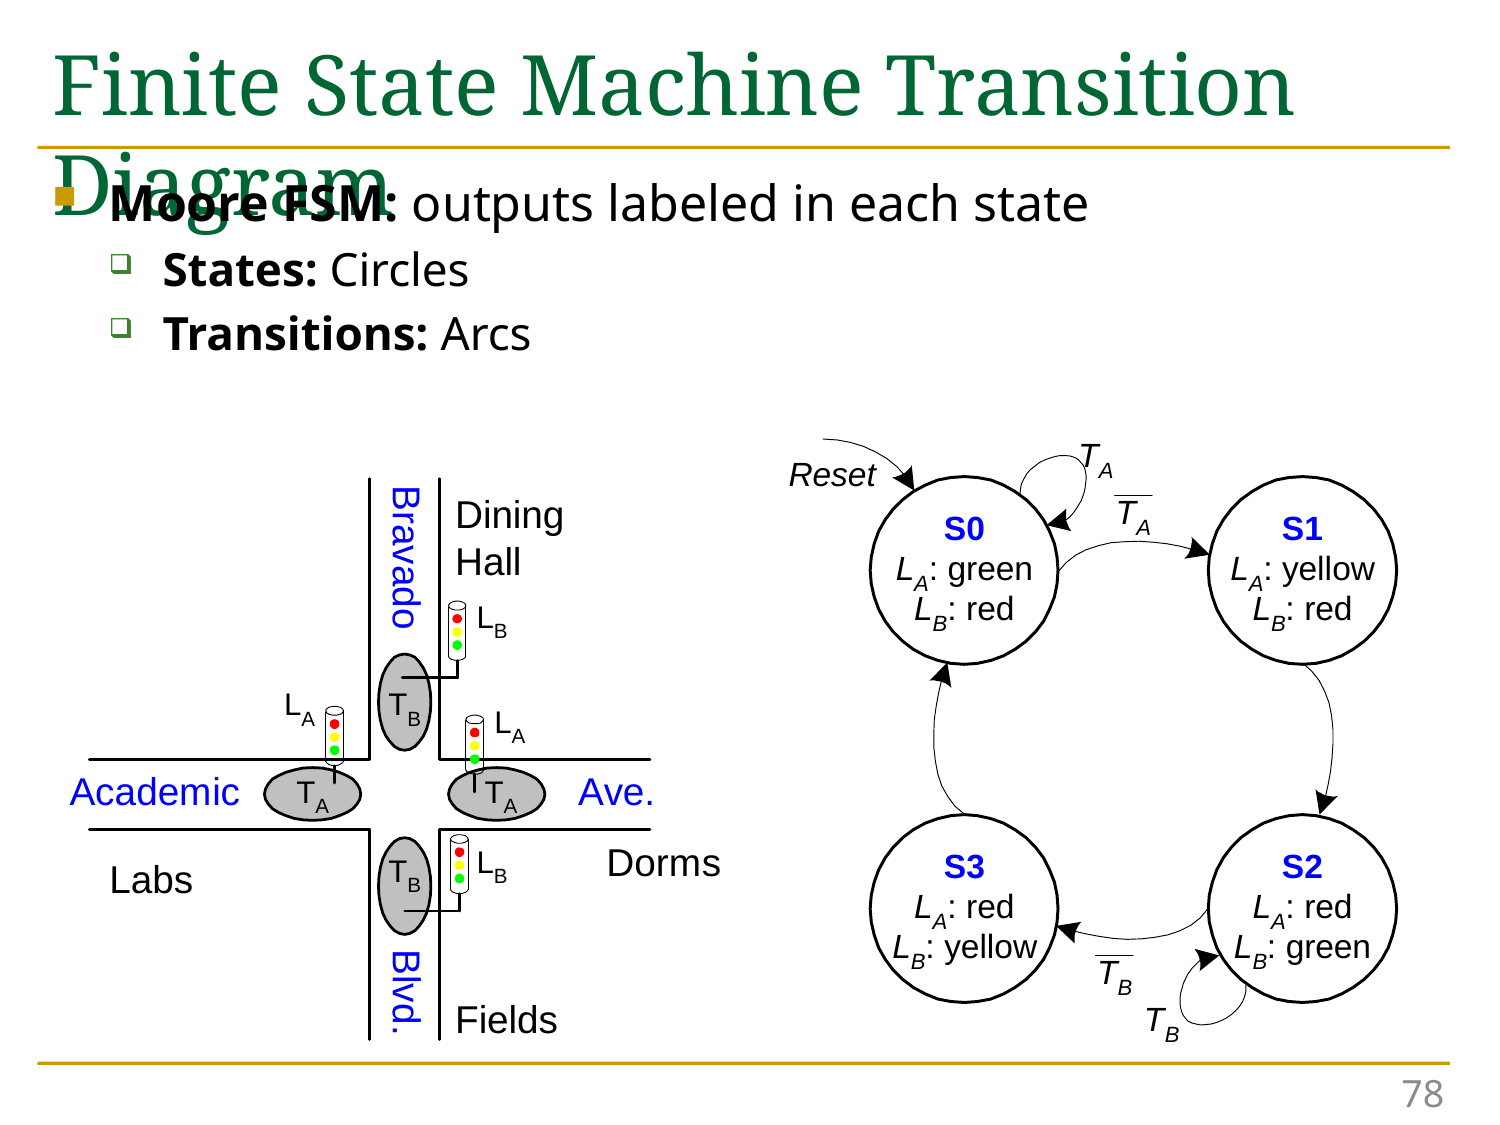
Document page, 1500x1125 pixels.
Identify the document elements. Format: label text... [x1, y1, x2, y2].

title Finite State Machine Transition Diagram [37, 24, 1450, 163]
list Moore FSM: outputs labeled in each state States: Circles Transitions: Arcs [37, 163, 1450, 1016]
slide_number 78 [1121, 1066, 1460, 1125]
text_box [762, 408, 1420, 1063]
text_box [49, 465, 750, 1063]
